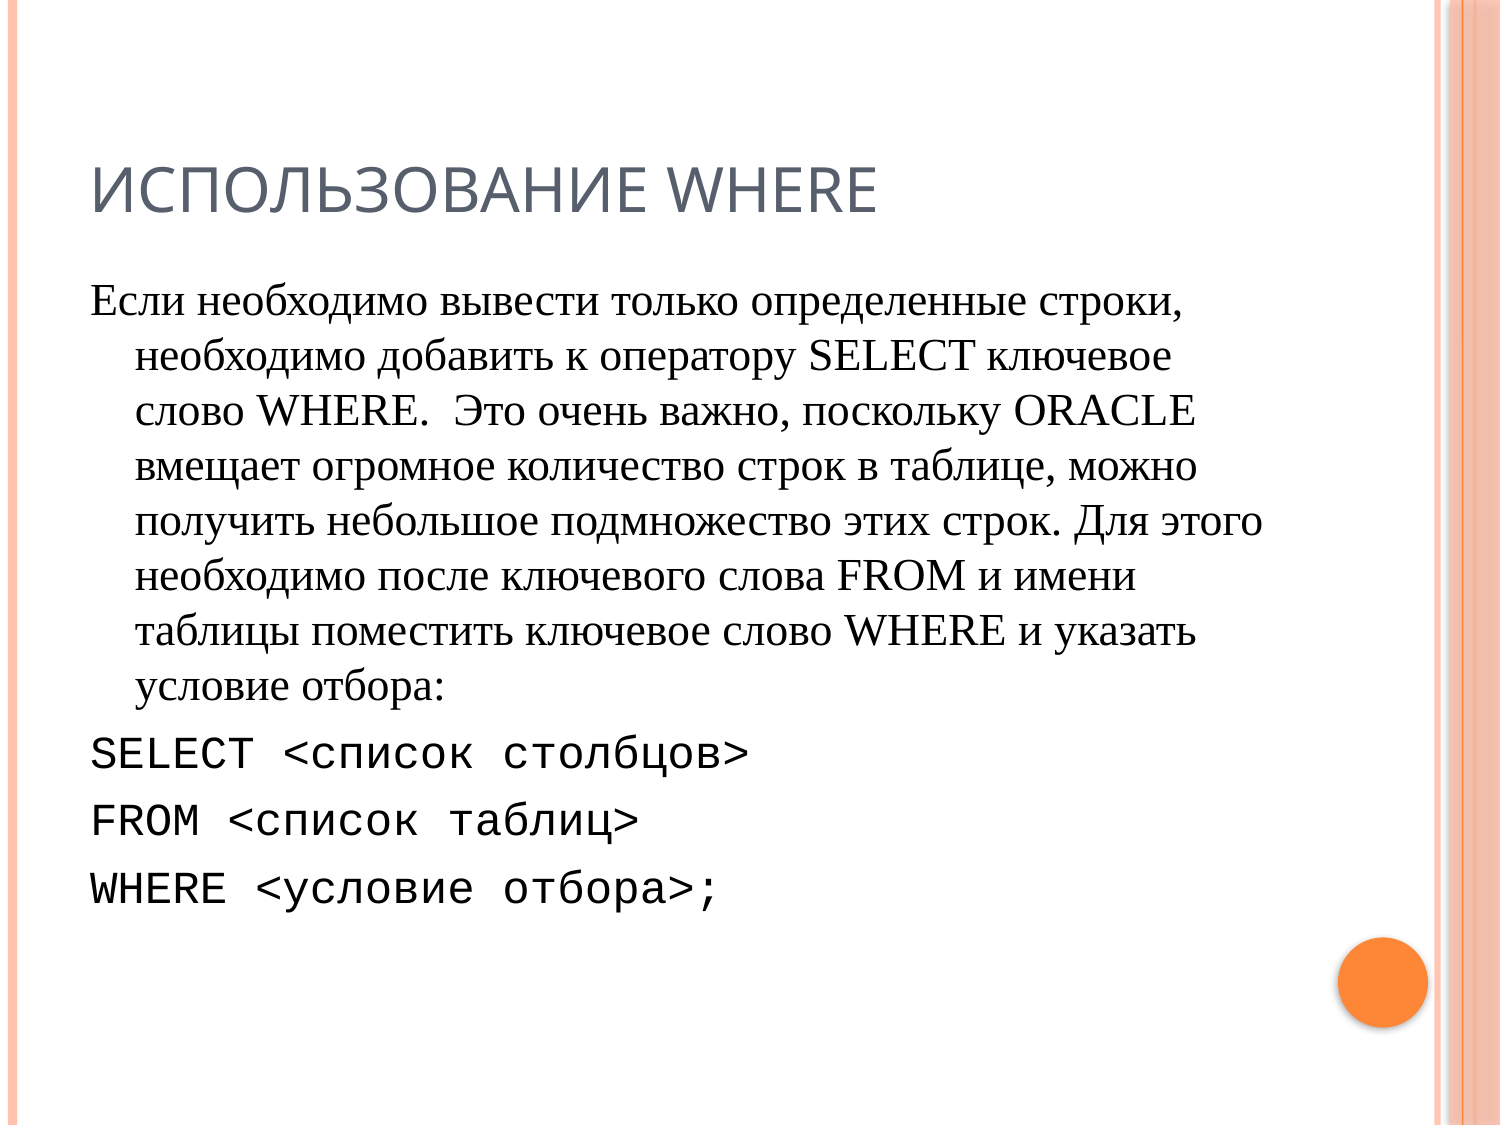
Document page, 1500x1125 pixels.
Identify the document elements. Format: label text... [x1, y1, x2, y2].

title Использование WHERE [75, 45, 1300, 233]
list Если необходимо вывести только определенные строки, необходимо добавить к оператору SELECT ключевое слово WHERE. Это очень важно, поскольку ORACLE вмещает огромное количество строк в таблице, можно получить небольшое подмножество этих строк. Для этого необходимо после ключевого слова FROM и имени таблицы поместить ключевое слово WHERE и указать условие отбора: SELECT <список столбцов> FROM <список таблиц> WHERE <условие отбора>; [75, 262, 1300, 1062]
